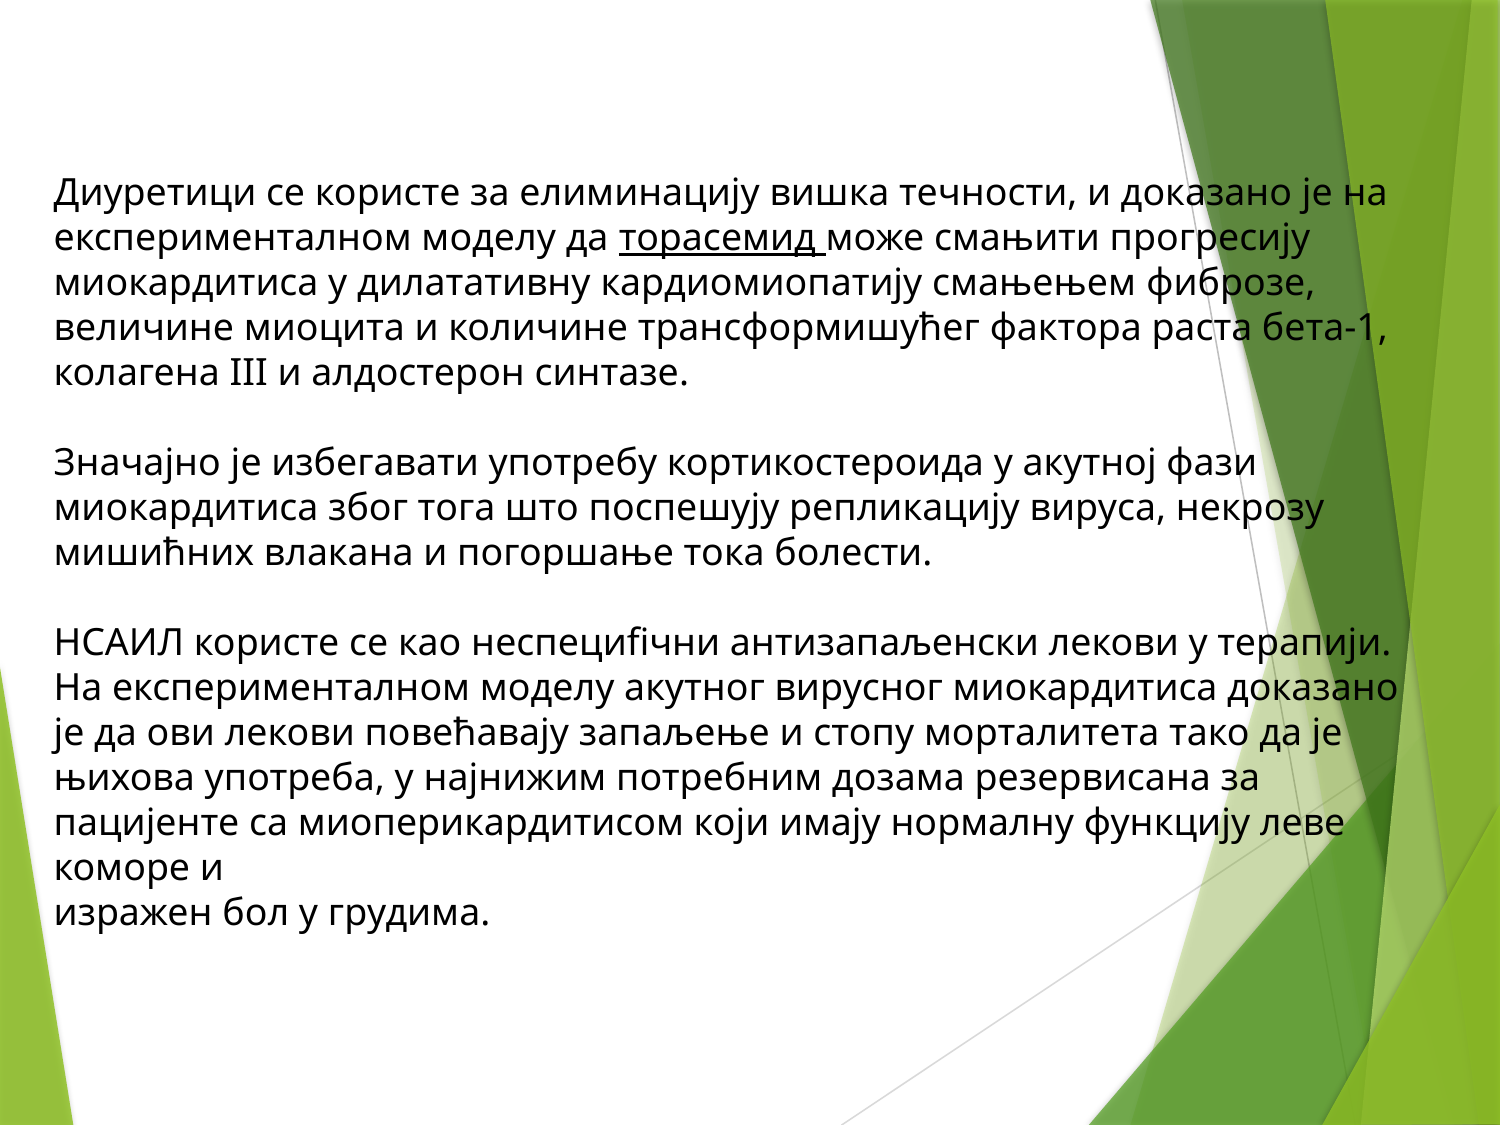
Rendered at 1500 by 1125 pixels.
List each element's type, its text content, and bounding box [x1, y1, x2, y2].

text_box Диуретици се користе за елиминацију вишка течности, и доказано је на експерименталном моделу да торасемид може смањити прогресију миокардитиса у дилатативну кардиомиопатију смањењем фиброзе, величине миоцита и количине трансформишућег фактора раста бета-1, колагена III и алдостерон синтазе. Значајно је избегавати употребу кортикостероида у акутној фази миокардитиса због тога што поспешују репликацију вируса, некрозу мишићних влакана и погоршање тока болести. НСАИЛ користе се као неспециfiчни антизапаљенски лекови у терапији. На експерименталном моделу акутног вирусног миокардитиса доказано је да ови лекови повећавају запаљење и стопу морталитета тако да је њихова употреба, у најнижим потребним дозама резервисана за пацијенте са миоперикардитисом који имају нормалну функцију леве коморе и изражен бол у грудима. [38, 160, 1453, 941]
